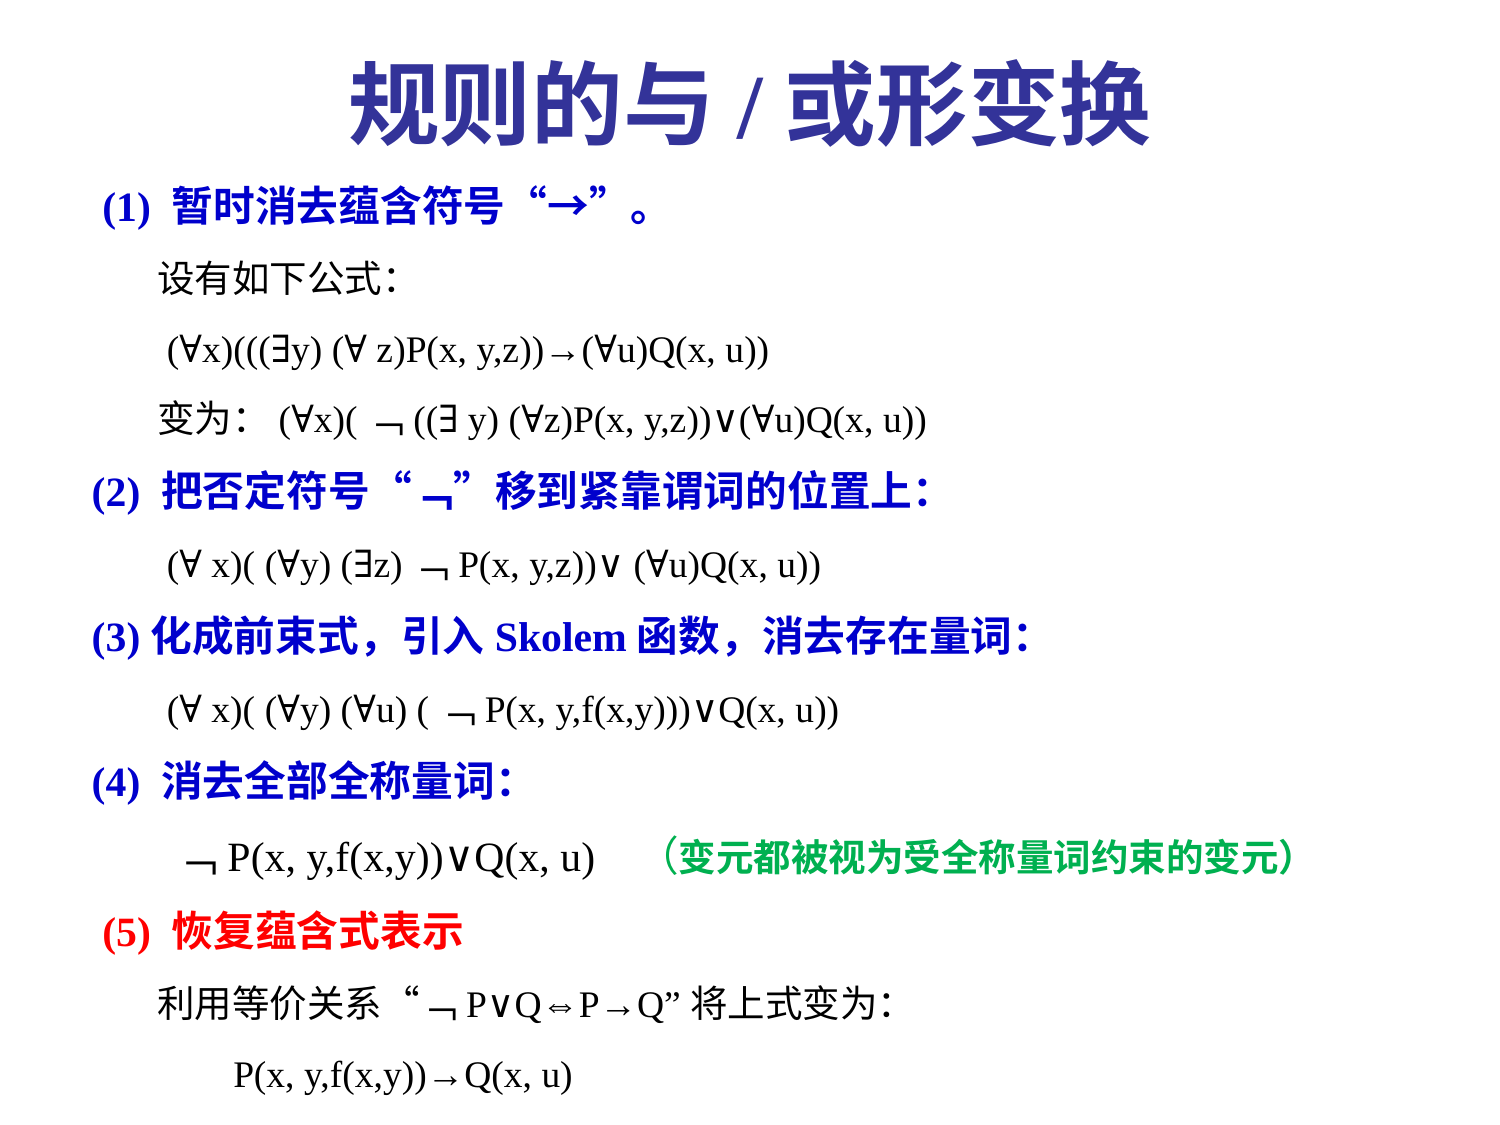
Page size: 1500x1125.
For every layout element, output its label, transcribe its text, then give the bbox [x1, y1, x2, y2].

title 规则的与/或形变换 [75, 7, 1425, 197]
list (1) 暂时消去蕴含符号“→”。 设有如下公式： (∀x)(((∃y) (∀ z)P(x, y,z))→(∀u)Q(x, u)) 变为：(∀x)(﹁((∃ y) (∀z)P(x, y,z))∨(∀u)Q(x, u)) (2) 把否定符号“﹁”移到紧靠谓词的位置上： (∀ x)( (∀y) (∃z)﹁P(x, y,z))∨ (∀u)Q(x, u)) (3)化成前束式，引入Skolem函数，消去存在量词： (∀ x)( (∀y) (∀u) (﹁P(x, y,f(x,y)))∨Q(x, u)) (4) 消去全部全称量词： ﹁P(x, y,f(x,y))∨Q(x, u) （变元都被视为受全称量词约束的变元） (5) 恢复蕴含式表示 利用等价关系“﹁P∨Q⇔P→Q”将上式变为： P(x, y,f(x,y))→Q(x, u) [76, 172, 1477, 1102]
